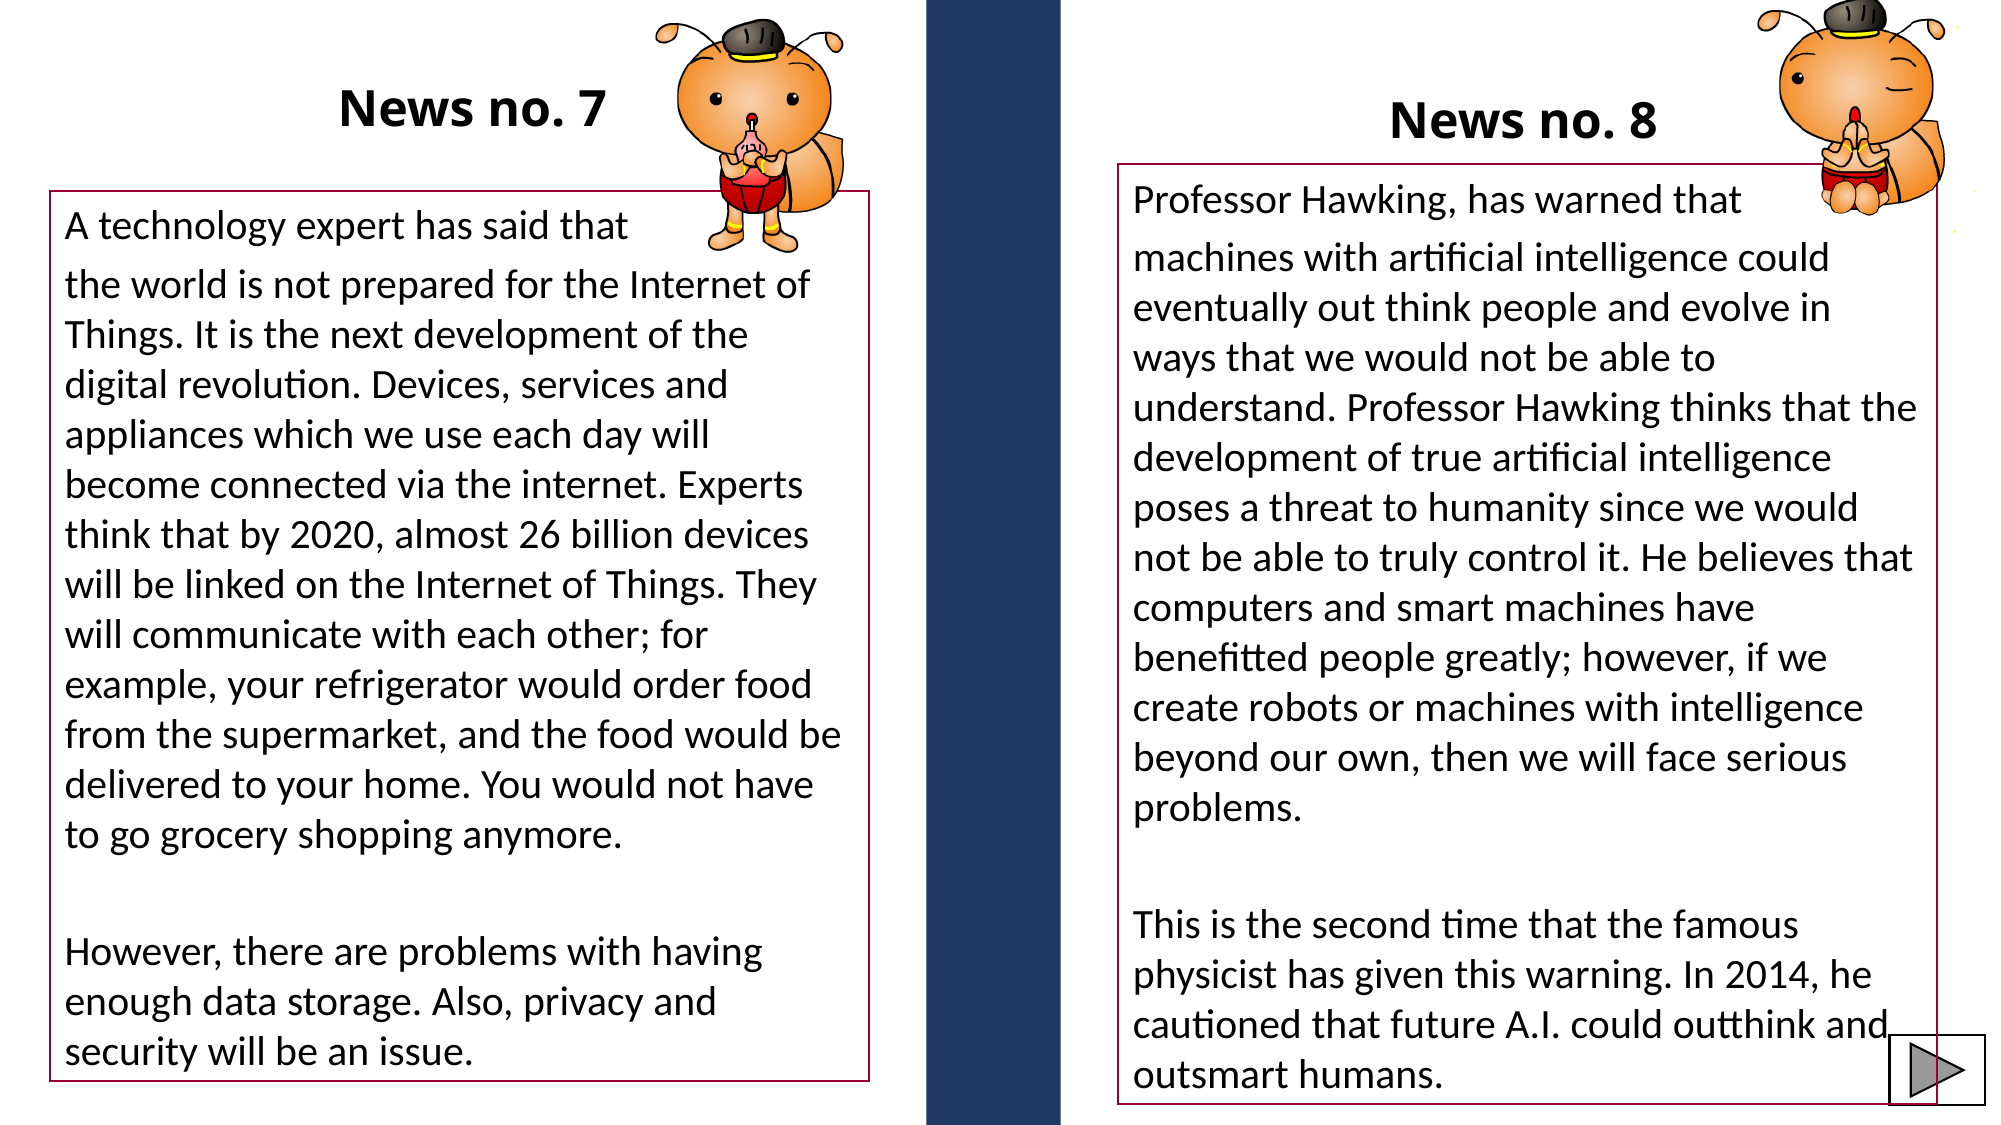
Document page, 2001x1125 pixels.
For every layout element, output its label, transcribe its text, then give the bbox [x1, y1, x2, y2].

table_header News no. 7 [261, 53, 611, 149]
text_box A technology expert has said that the world is not prepared for the Internet of Things. It is the next development of the digital revolution. Devices, services and appliances which we use each day will become connected via the internet. Experts think that by 2020, almost 26 billion devices will be linked on the Internet of Things. They will communicate with each other; for example, your refrigerator would order food from the supermarket, and the food would be delivered to your home. You would not have to go grocery shopping anymore. However, there are problems with having enough data storage. Also, privacy and security will be an issue. [49, 190, 869, 1081]
table_header News no. 8 [1311, 65, 1713, 161]
text_box Professor Hawking, has warned that machines with artificial intelligence could eventually out think people and evolve in ways that we would not be able to understand. Professor Hawking thinks that the development of true artificial intelligence poses a threat to humanity since we would not be able to truly control it. He believes that computers and smart machines have benefitted people greatly; however, if we create robots or machines with intelligence beyond our own, then we will face serious problems. This is the second time that the famous physicist has given this warning. In 2014, he cautioned that future A.I. could outthink and outsmart humans. [1118, 164, 1938, 1105]
picture [1713, 0, 2000, 258]
text_box [1888, 1034, 1986, 1106]
text_box [925, 0, 1062, 1125]
picture [611, 0, 898, 289]
